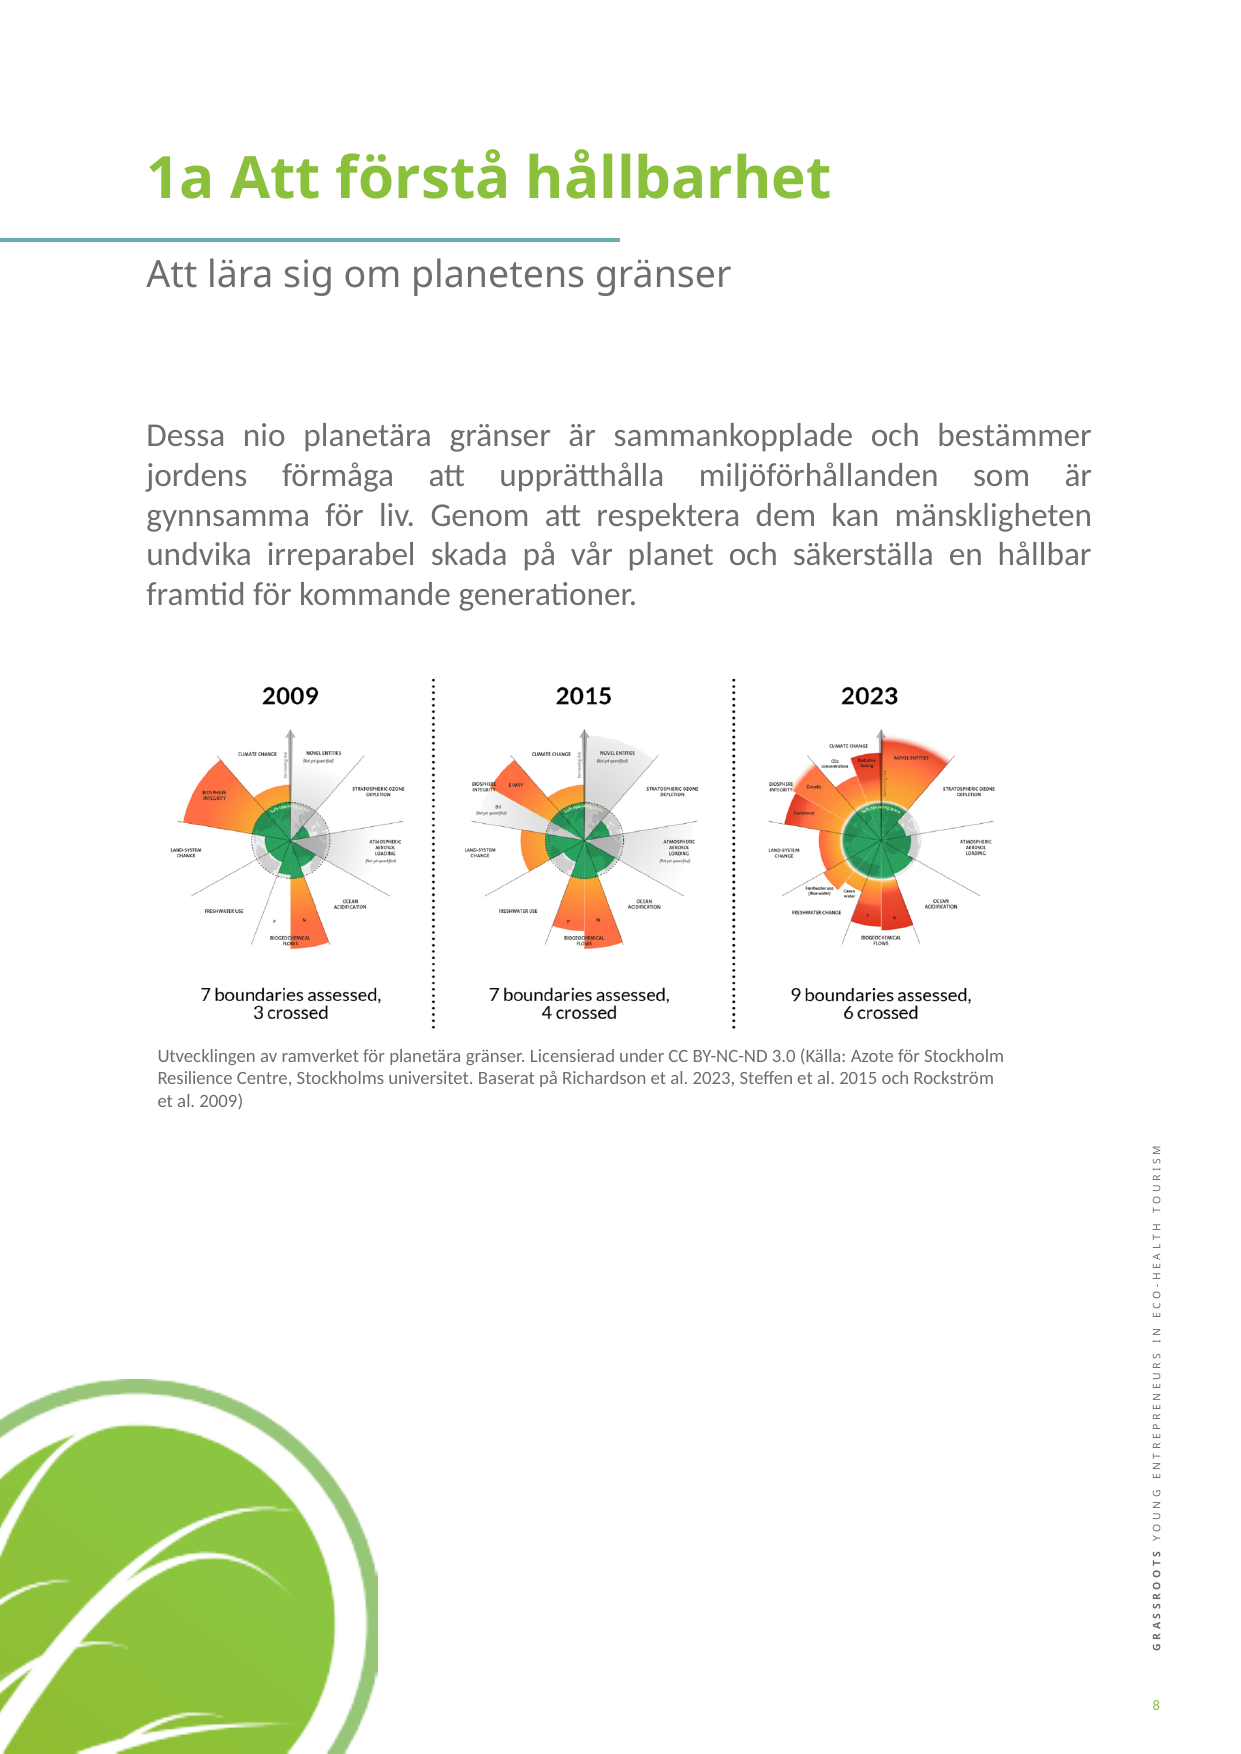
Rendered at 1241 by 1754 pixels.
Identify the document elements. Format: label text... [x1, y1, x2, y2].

list 1a Att förstå hållbarhet [131, 132, 1109, 242]
list Att lära sig om planetens gränser [131, 242, 1109, 371]
list Dessa nio planetära gränser är sammankopplade och bestämmer jordens förmåga att upprätthålla miljöförhållanden som är gynnsamma för liv. Genom att respektera dem kan mänskligheten undvika irreparabel skada på vår planet och säkerställa en hållbar framtid för kommande generationer. [131, 371, 1109, 1585]
picture [131, 661, 1036, 1037]
slide_number 8 [1125, 1666, 1187, 1743]
text_box Utvecklingen av ramverket för planetära gränser. Licensierad under CC BY-NC-ND 3.0 (Källa: Azote för Stockholm Resilience Centre, Stockholms universitet. Baserat på Richardson et al. 2023, Steffen et al. 2015 och Rockström et al. 2009) [142, 1037, 1025, 1119]
